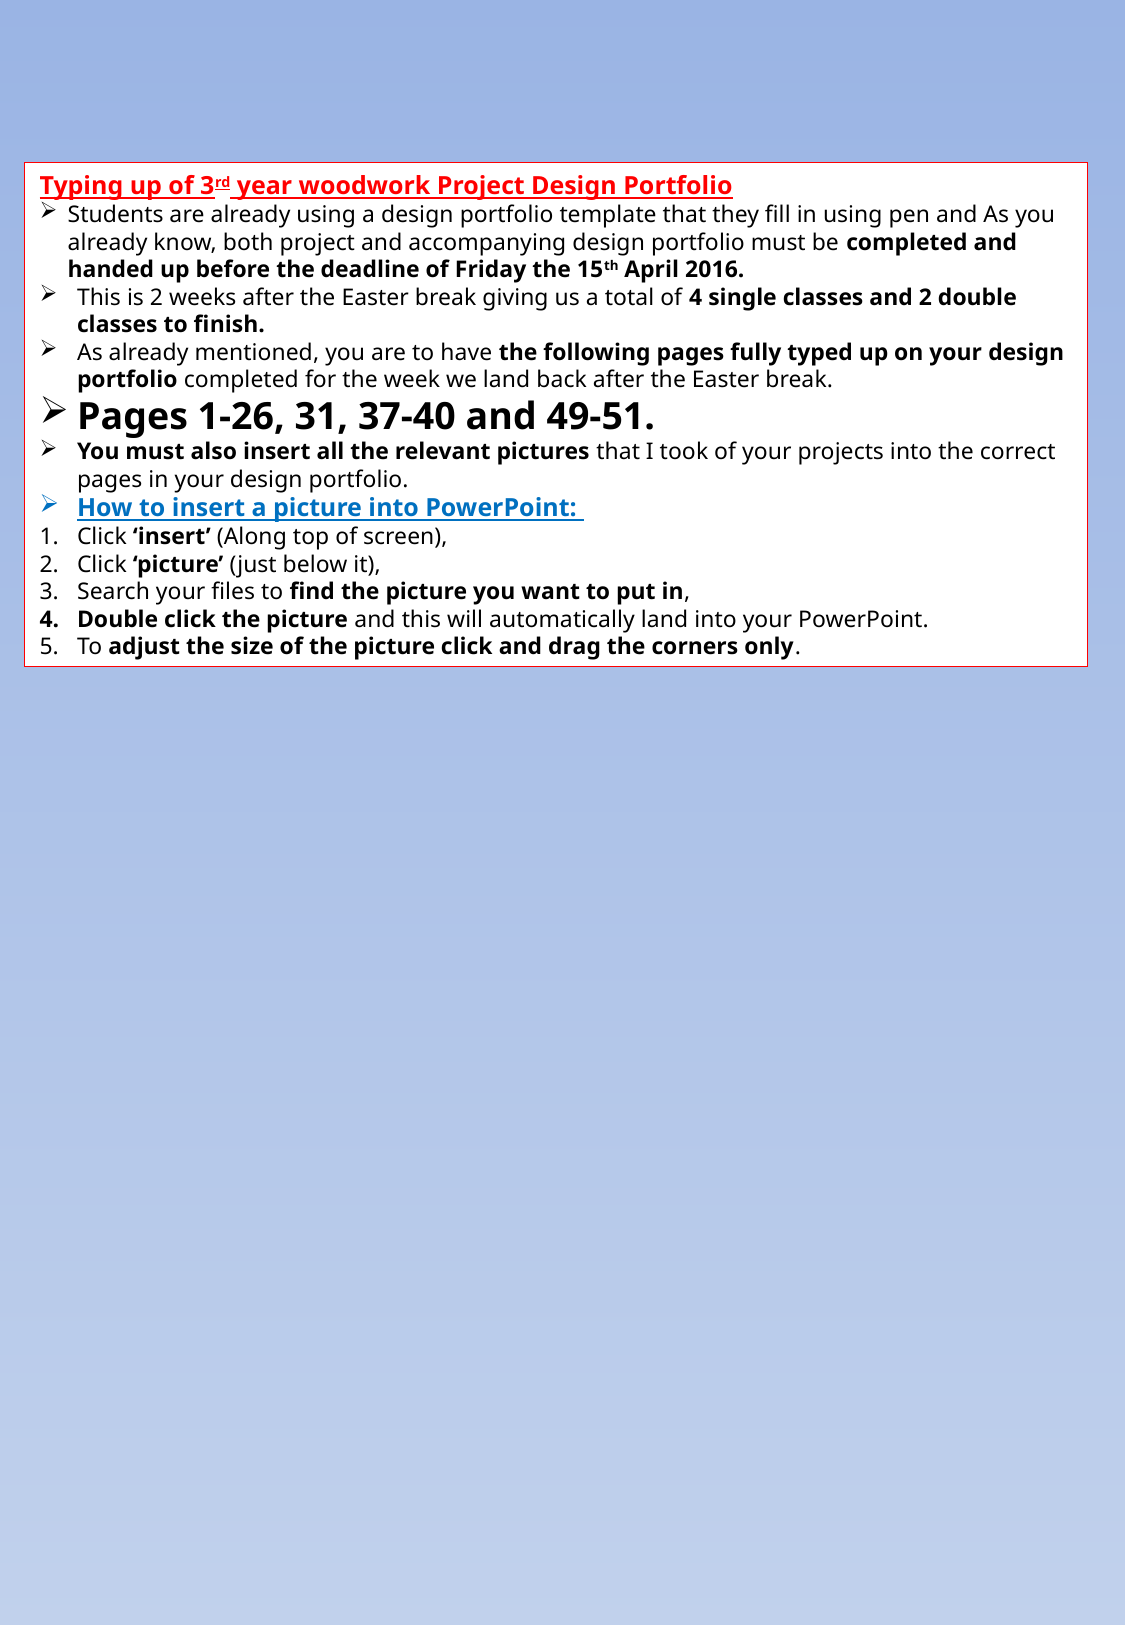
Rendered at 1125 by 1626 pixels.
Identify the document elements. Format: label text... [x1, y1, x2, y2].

text_box Typing up of 3rd year woodwork Project Design Portfolio Students are already using a design portfolio template that they fill in using pen and As you already know, both project and accompanying design portfolio must be completed and handed up before the deadline of Friday the 15th April 2016. This is 2 weeks after the Easter break giving us a total of 4 single classes and 2 double classes to finish. As already mentioned, you are to have the following pages fully typed up on your design portfolio completed for the week we land back after the Easter break. Pages 1-26, 31, 37-40 and 49-51. You must also insert all the relevant pictures that I took of your projects into the correct pages in your design portfolio. How to insert a picture into PowerPoint: Click ‘insert’ (Along top of screen), Click ‘picture’ (just below it), Search your files to find the picture you want to put in, Double click the picture and this will automatically land into your PowerPoint. To adjust the size of the picture click and drag the corners only. [24, 162, 1088, 667]
